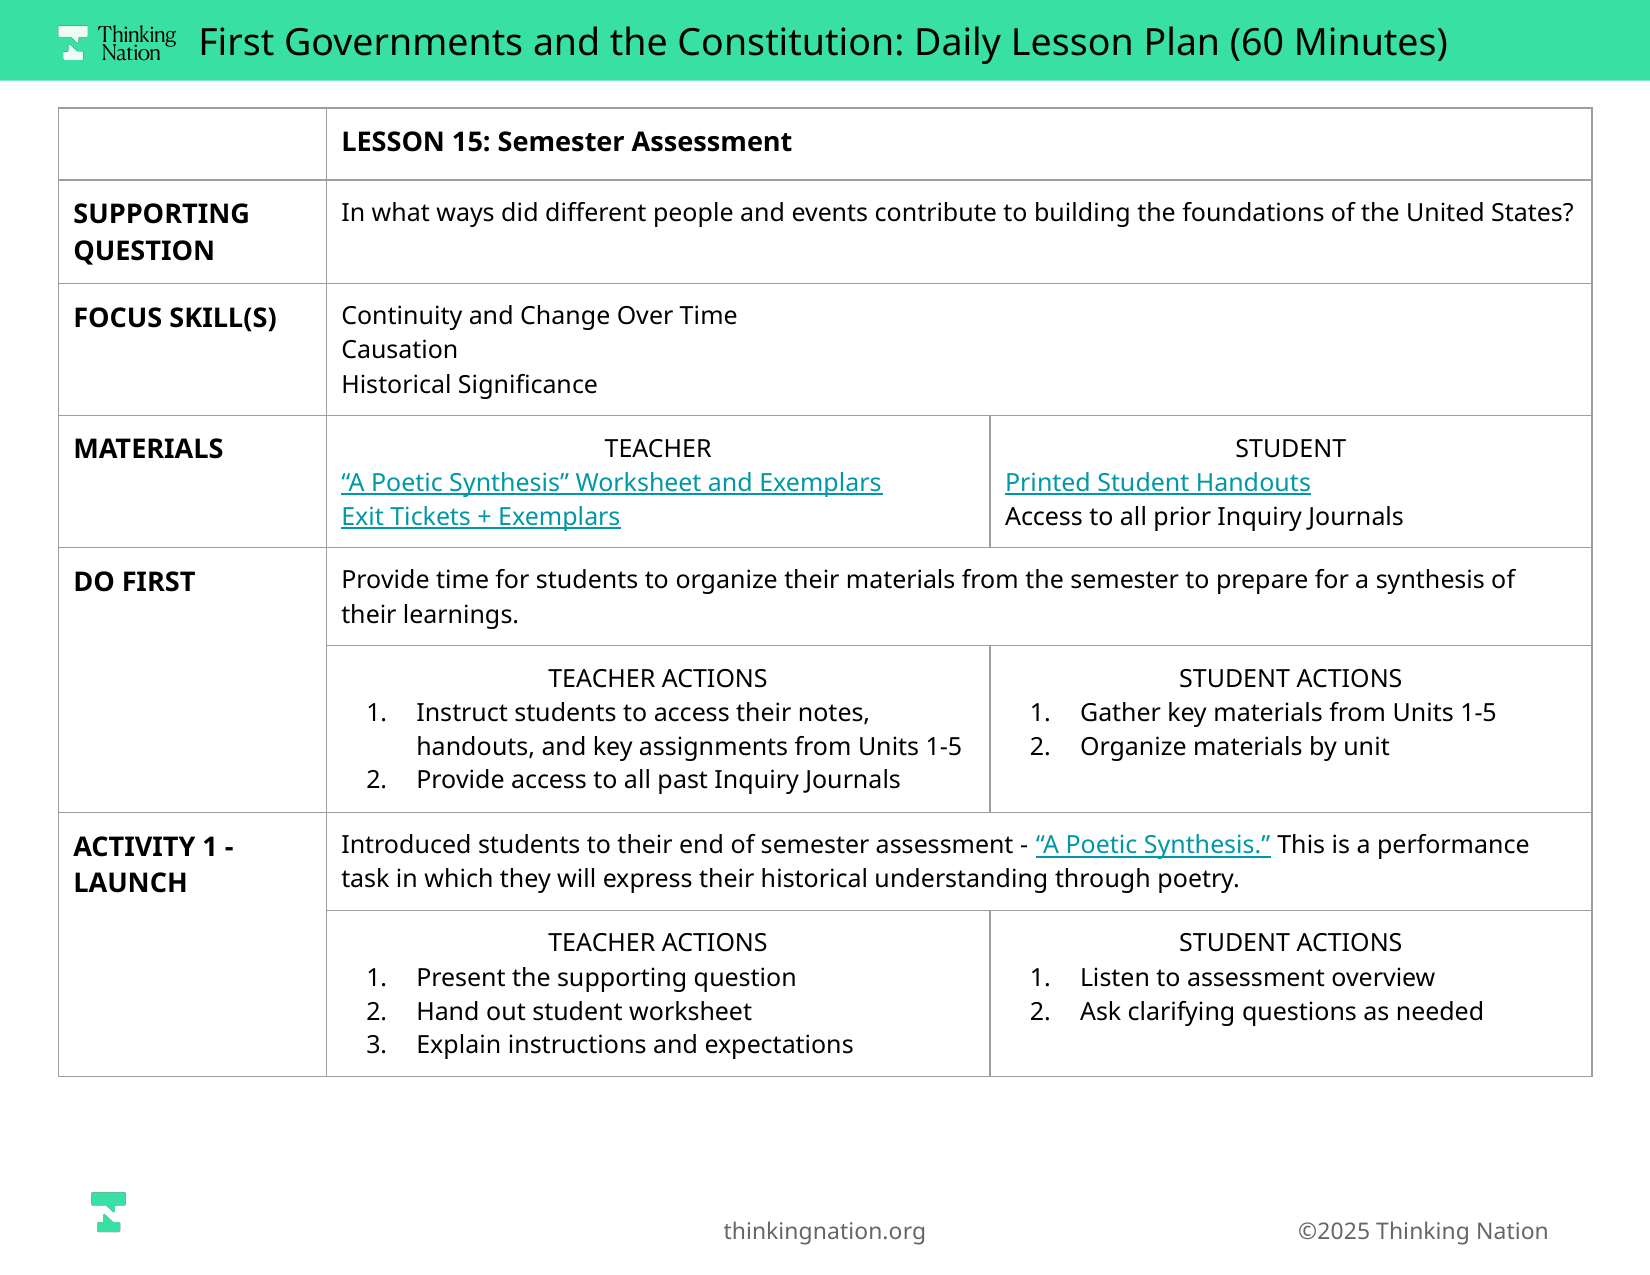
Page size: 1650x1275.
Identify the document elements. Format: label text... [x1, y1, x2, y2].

picture [80, 1184, 136, 1240]
table_cell Provide time for students to organize their materials from the semester to prepare for a synthesis of their learnings. [327, 548, 1591, 645]
table_cell SUPPORTING QUESTION [59, 181, 326, 283]
table_cell DO FIRST [59, 548, 326, 812]
table_header LESSON 15: Semester Assessment [327, 109, 1591, 179]
table_cell TEACHER ACTIONS Present the supporting question Hand out student worksheet Explain instructions and expectations [327, 911, 989, 1076]
table_cell In what ways did different people and events contribute to building the foundations of the United States? [327, 181, 1591, 283]
table_cell Continuity and Change Over Time Causation Historical Significance [327, 284, 1591, 415]
text_box thinkingnation.org [629, 1200, 1021, 1240]
text_box ©2025 Thinking Nation [1174, 1200, 1566, 1240]
table_cell STUDENT ACTIONS Listen to assessment overview Ask clarifying questions as needed [991, 911, 1591, 1076]
picture [45, 14, 180, 85]
table_cell MATERIALS [59, 416, 326, 547]
table_header [59, 109, 326, 179]
table_cell TEACHER “A Poetic Synthesis” Worksheet and Exemplars Exit Tickets + Exemplars [327, 416, 989, 547]
table_cell FOCUS SKILL(S) [59, 284, 326, 415]
table_cell ACTIVITY 1 - LAUNCH [59, 813, 326, 1076]
text_box First Governments and the Constitution: Daily Lesson Plan (60 Minutes) [0, 0, 1650, 81]
table_cell TEACHER ACTIONS Instruct students to access their notes, handouts, and key assignments from Units 1-5 Provide access to all past Inquiry Journals [327, 646, 989, 812]
table_cell Introduced students to their end of semester assessment - “A Poetic Synthesis.” This is a performance task in which they will express their historical understanding through poetry. [327, 813, 1591, 910]
table_cell STUDENT ACTIONS Gather key materials from Units 1-5 Organize materials by unit [991, 646, 1591, 812]
table_cell STUDENT Printed Student Handouts Access to all prior Inquiry Journals [991, 416, 1591, 547]
